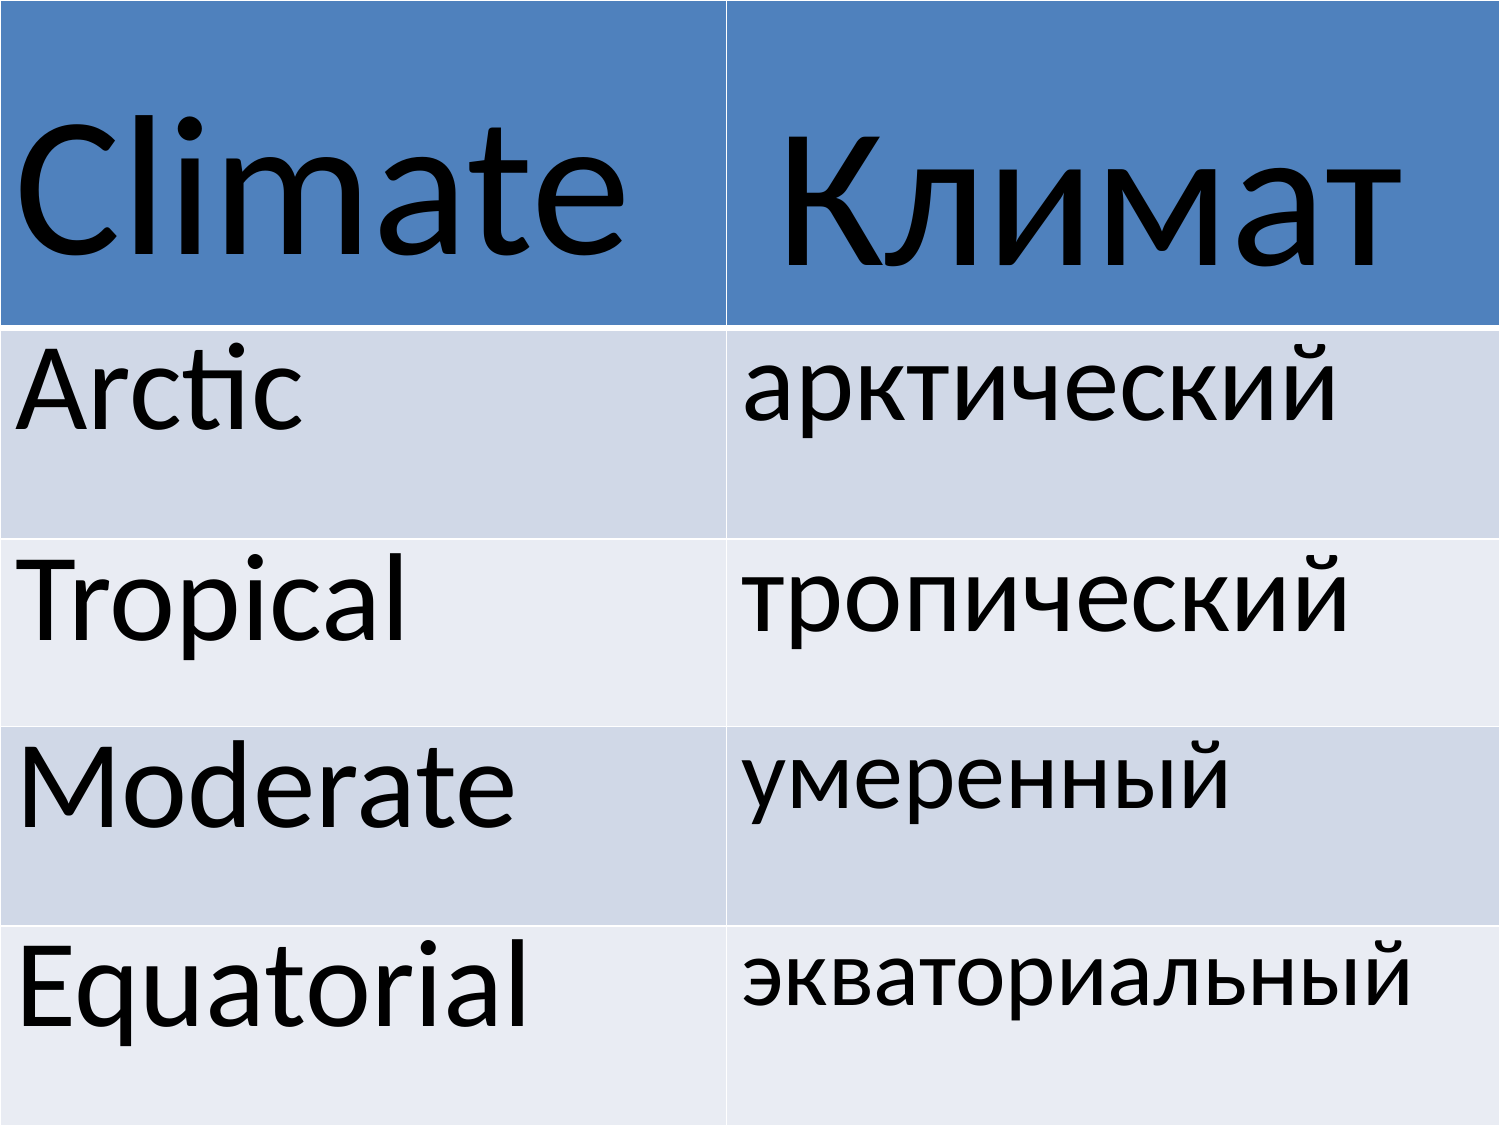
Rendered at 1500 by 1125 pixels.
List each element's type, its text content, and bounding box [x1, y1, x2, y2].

table_header [727, 1, 1499, 325]
table_cell Arctic [1, 331, 726, 538]
table_cell Equatorial [1, 927, 726, 1125]
table_cell Tropical [1, 540, 726, 726]
table_cell тропический [727, 540, 1499, 726]
table_cell умеренный [727, 727, 1499, 925]
text_box Климат [761, 58, 1500, 314]
text_box Climate [0, 46, 713, 302]
table_cell Moderate [1, 727, 726, 925]
table_header [1, 1, 726, 325]
table_cell экваториальный [727, 927, 1499, 1125]
table_cell арктический [727, 331, 1499, 538]
